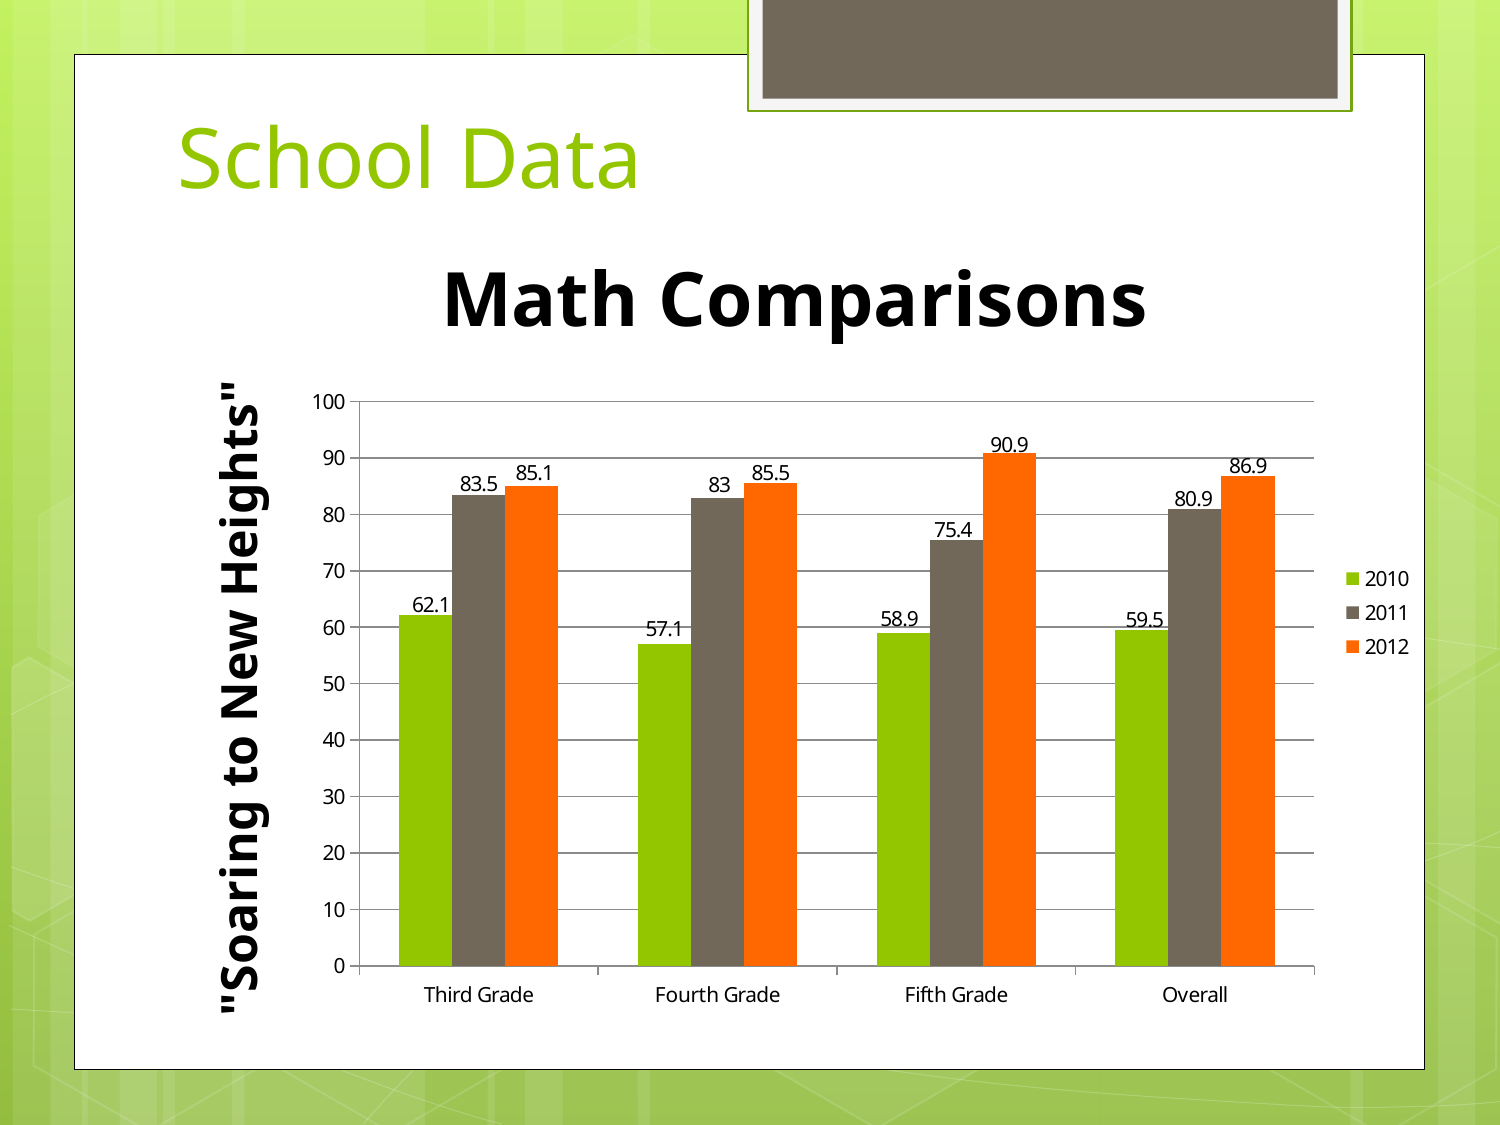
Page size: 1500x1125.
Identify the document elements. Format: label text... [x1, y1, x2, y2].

chart [162, 199, 1429, 1026]
title School Data [162, 24, 1315, 199]
